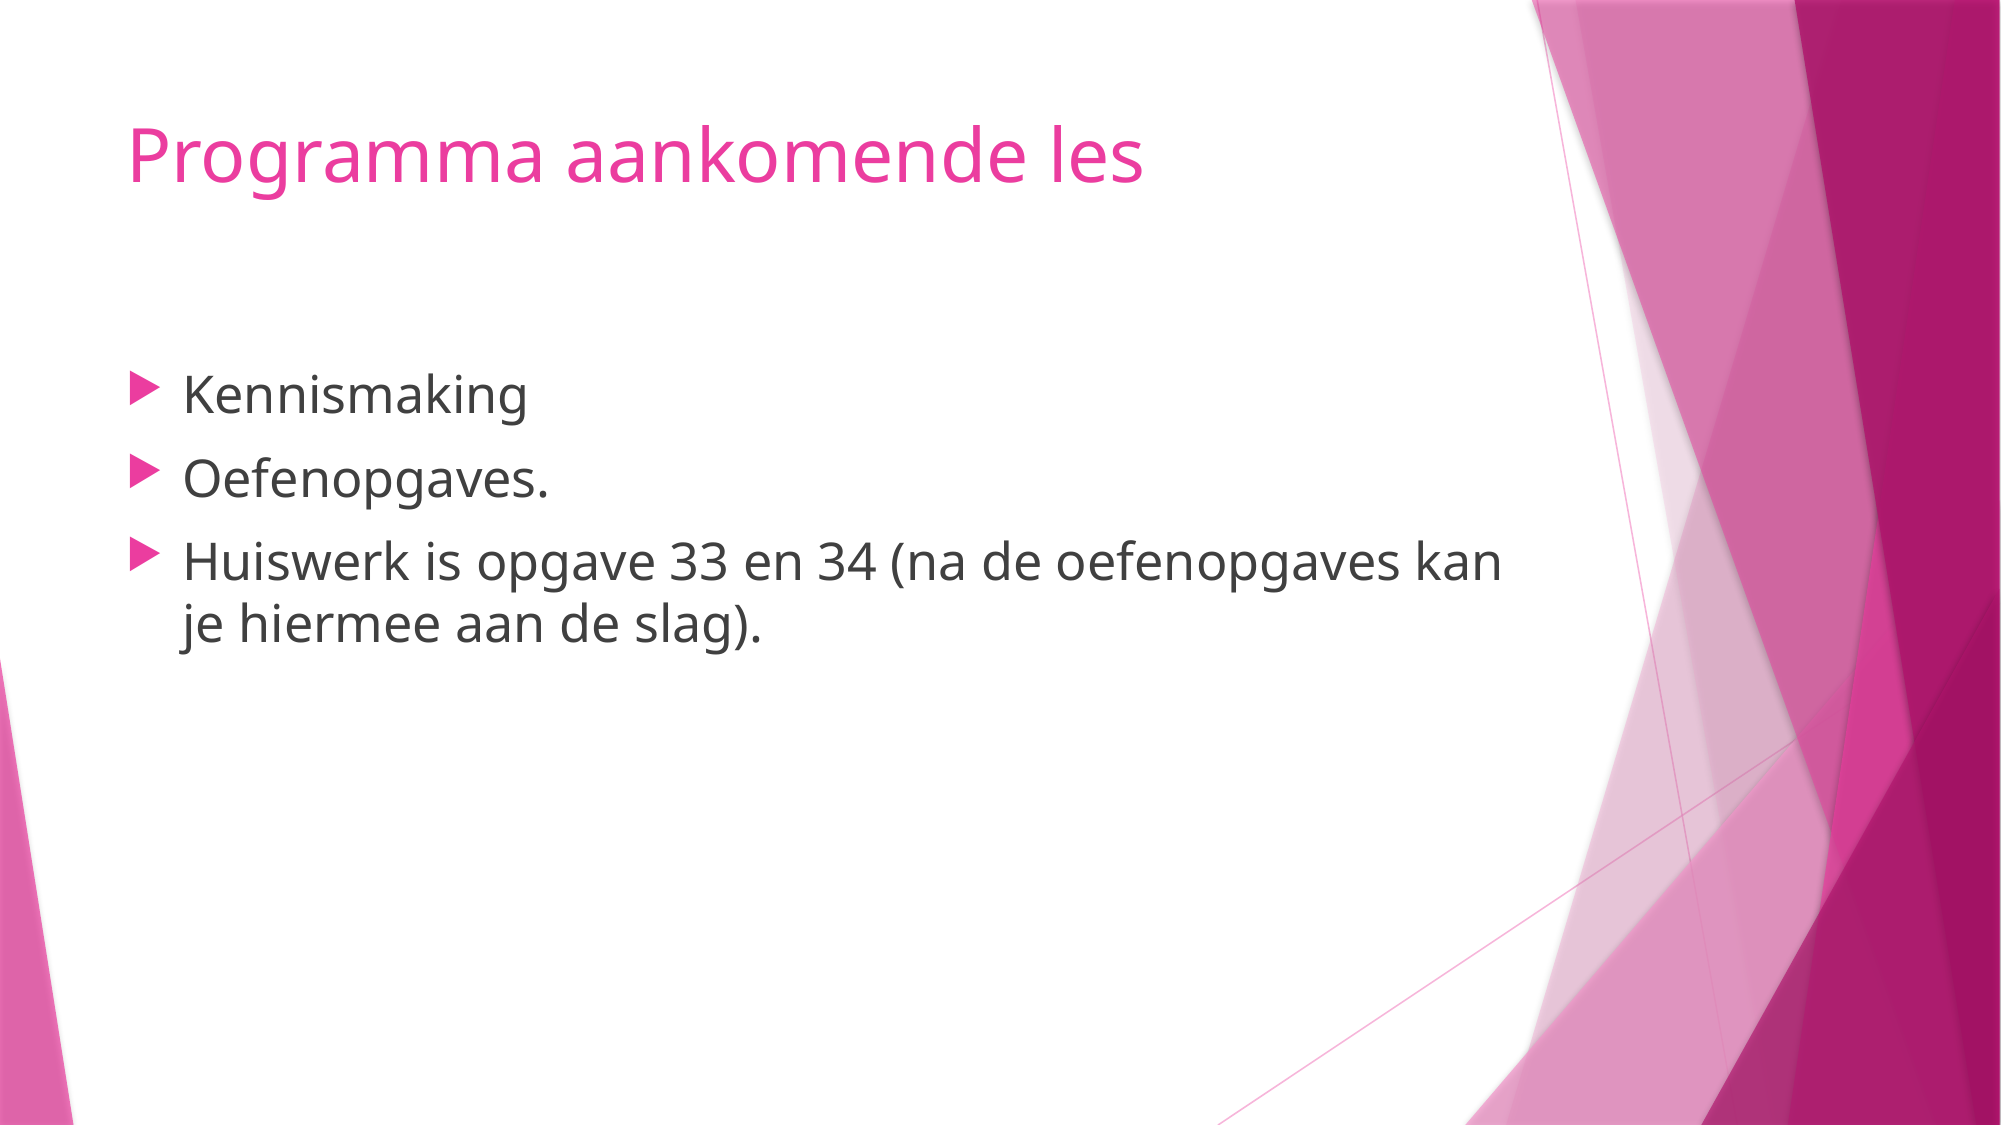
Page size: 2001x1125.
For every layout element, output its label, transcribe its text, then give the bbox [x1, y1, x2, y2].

title Programma aankomende les [111, 99, 1522, 317]
list Kennismaking Oefenopgaves. Huiswerk is opgave 33 en 34 (na de oefenopgaves kan je hiermee aan de slag). [111, 354, 1522, 992]
